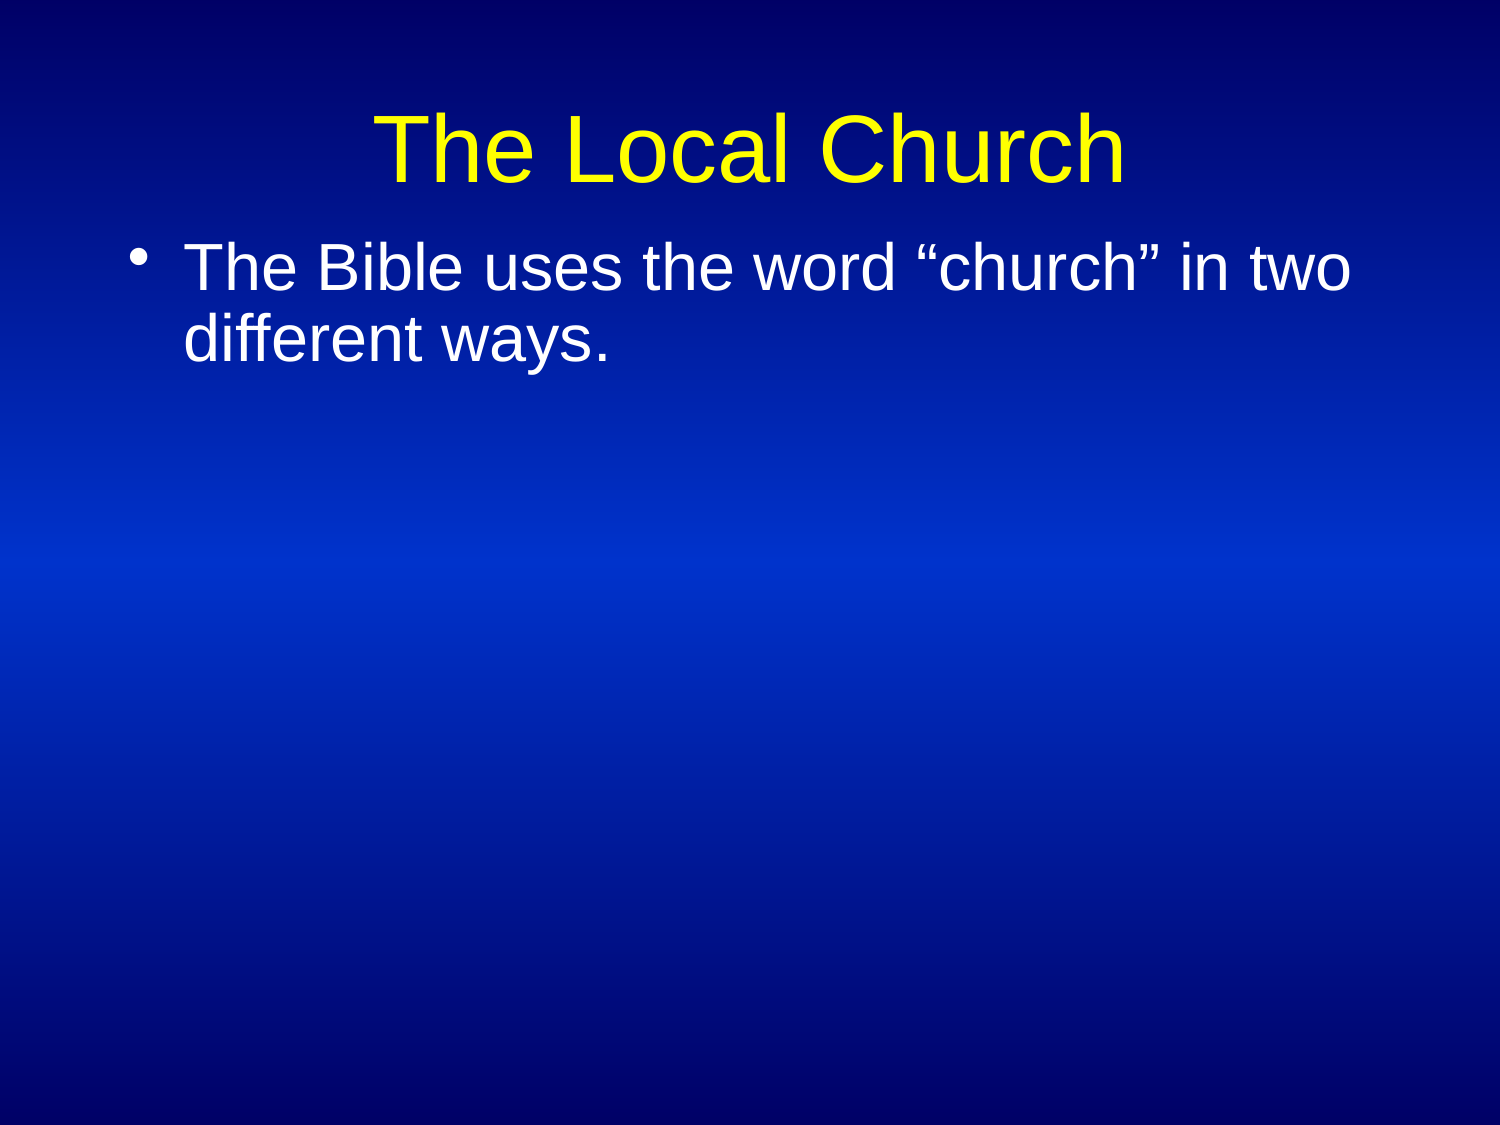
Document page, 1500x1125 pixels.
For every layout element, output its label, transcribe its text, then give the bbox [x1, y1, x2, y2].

title The Local Church [37, 50, 1463, 238]
list The Bible uses the word “church” in two different ways. [112, 224, 1463, 1125]
